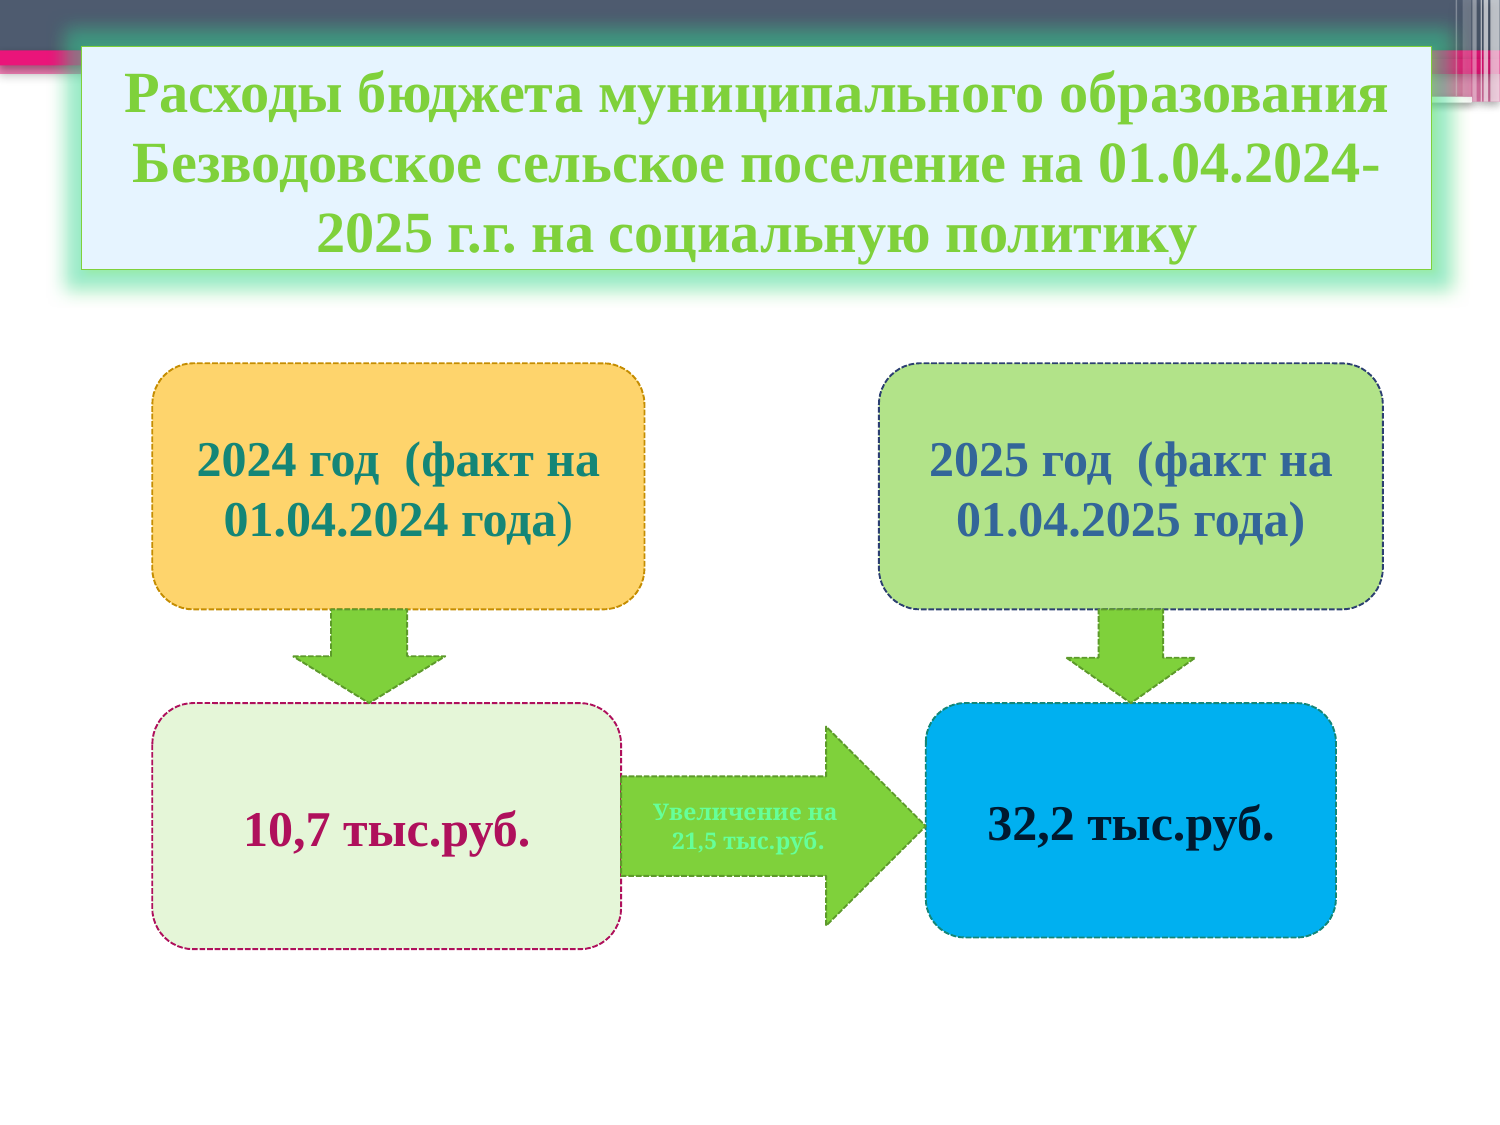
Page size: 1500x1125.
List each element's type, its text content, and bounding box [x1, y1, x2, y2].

text_box [1065, 608, 1196, 704]
text_box 2024 год (факт на 01.04.2024 года) [151, 362, 646, 611]
text_box [292, 608, 447, 704]
text_box 2025 год (факт на 01.04.2025 года) [877, 362, 1384, 611]
text_box Увеличение на 21,5 тыс.руб. [620, 725, 927, 926]
text_box 32,2 тыс.руб. [924, 702, 1337, 939]
text_box Расходы бюджета муниципального образования Безводовское сельское поселение на 01.04.2024-2025 г.г. на социальную политику [81, 46, 1432, 270]
text_box 10,7 тыс.руб. [151, 702, 623, 951]
